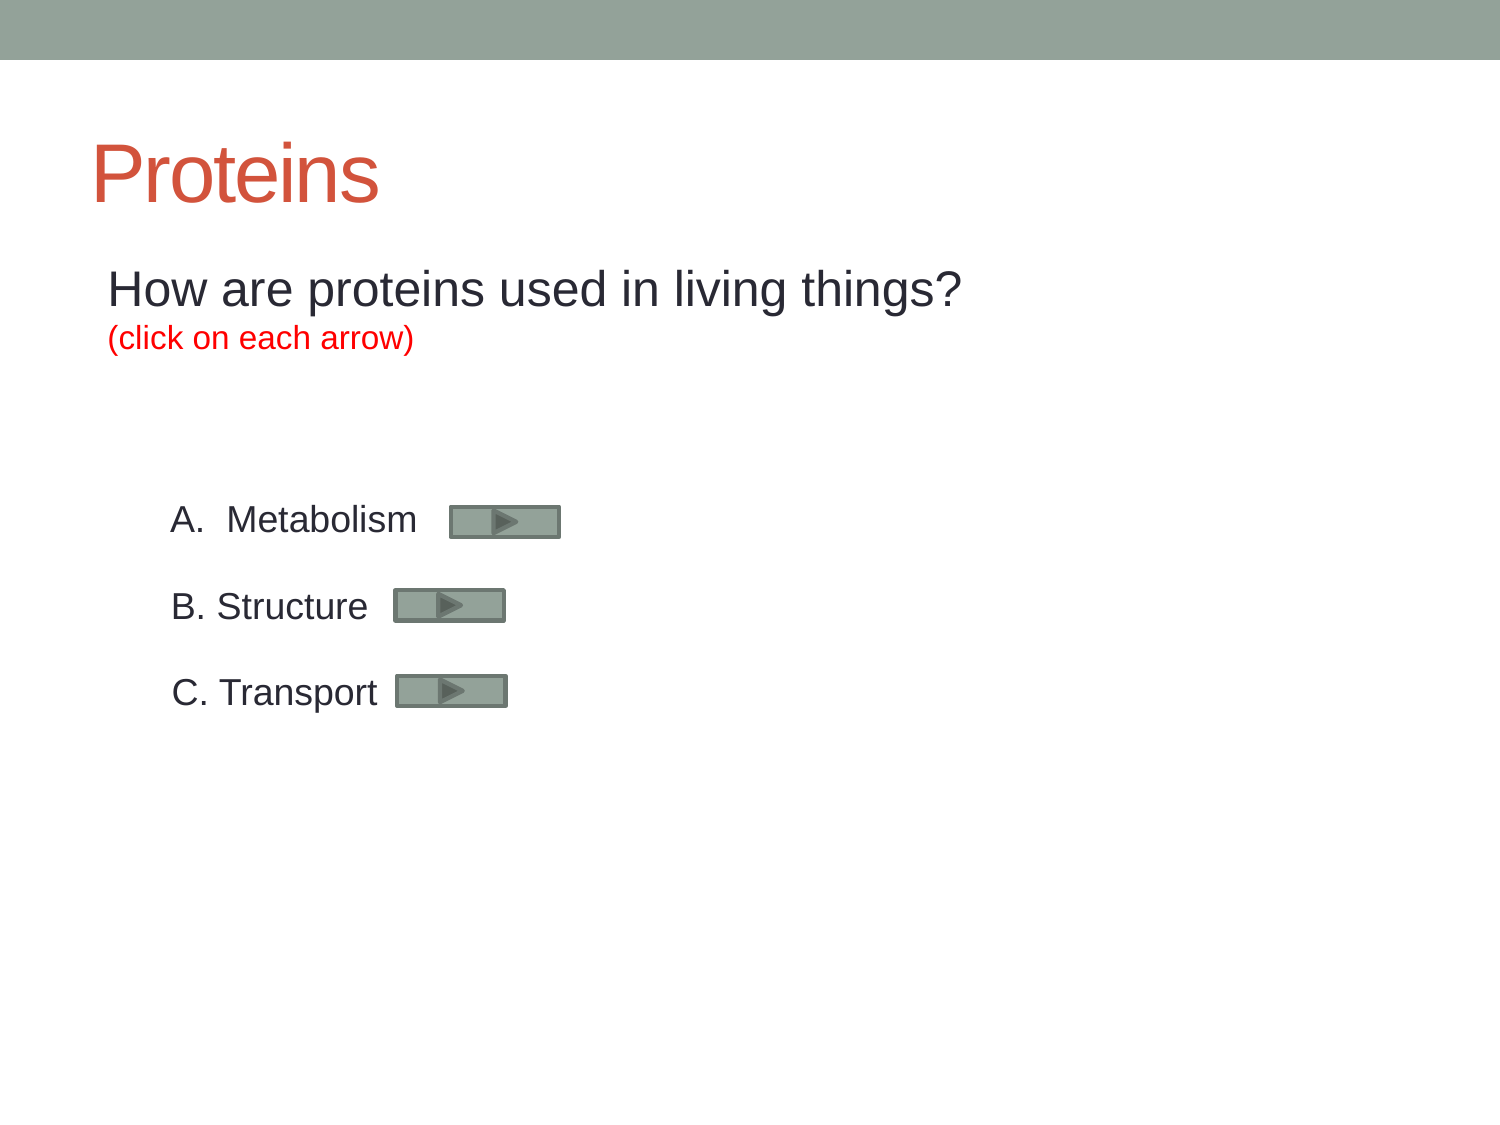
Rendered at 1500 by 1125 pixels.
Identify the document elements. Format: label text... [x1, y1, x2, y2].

text_box How are proteins used in living things? (click on each arrow) [92, 248, 978, 364]
text_box [393, 588, 506, 623]
title Proteins [75, 87, 1425, 250]
text_box B. Structure [156, 574, 384, 635]
text_box [395, 674, 508, 708]
text_box C. Transport [156, 660, 393, 721]
text_box [449, 505, 561, 539]
text_box A. Metabolism [155, 487, 433, 548]
